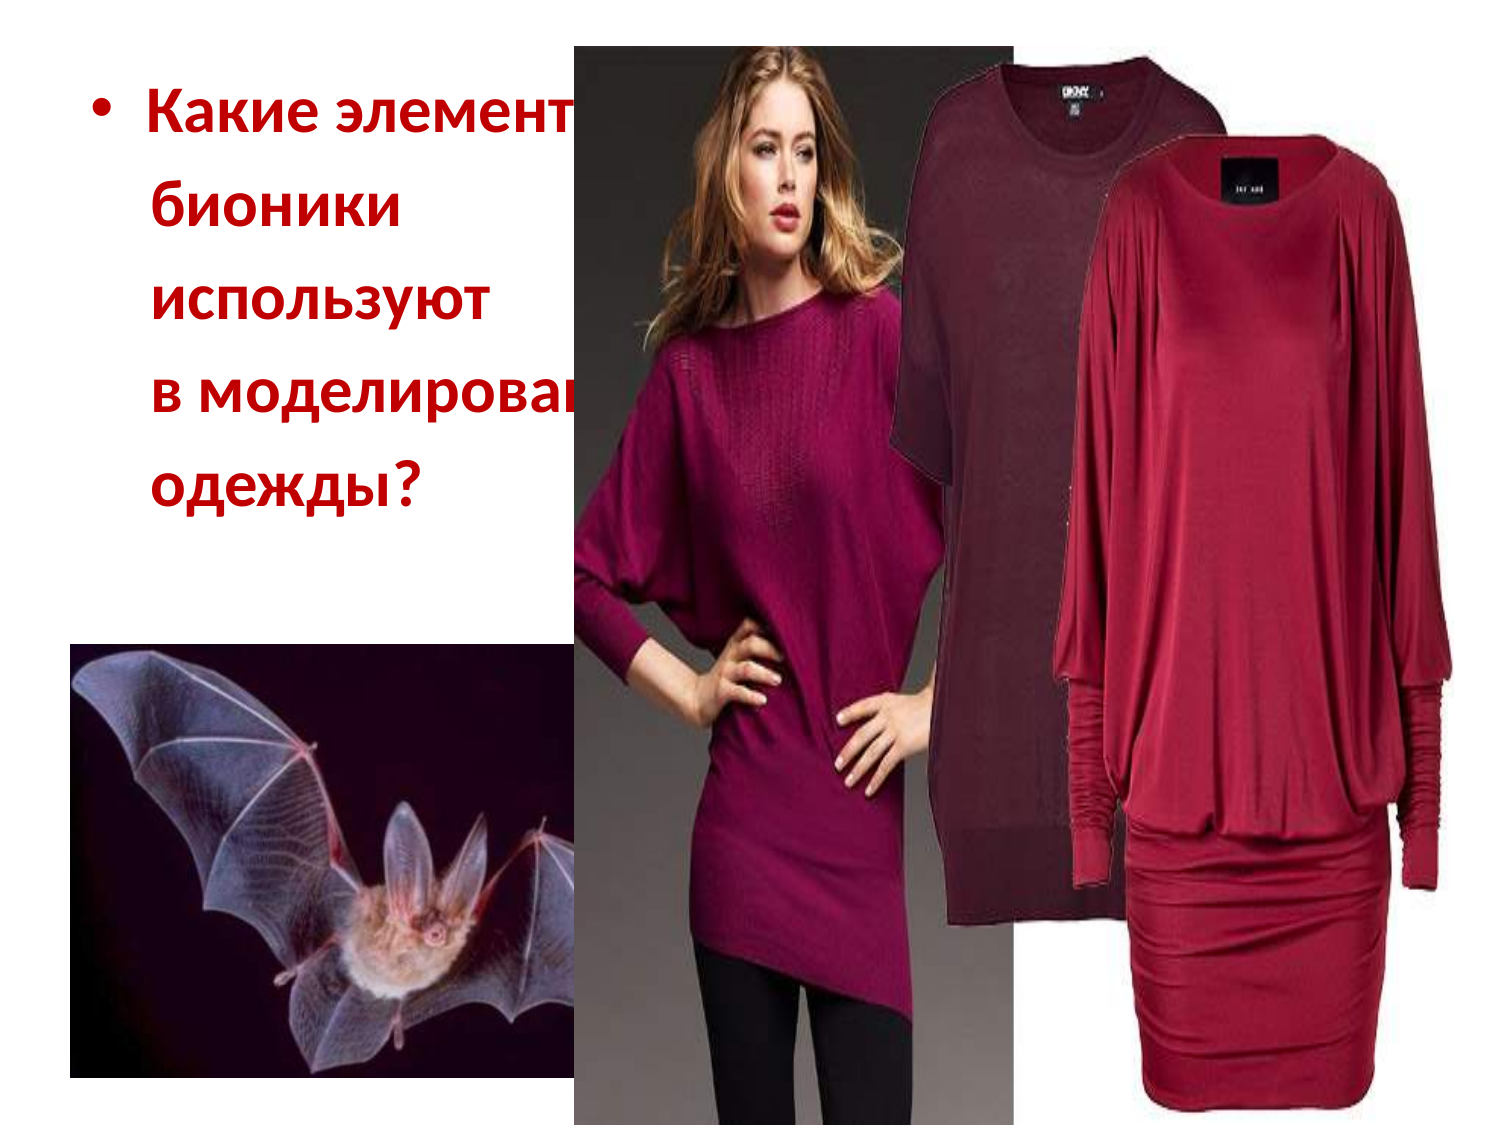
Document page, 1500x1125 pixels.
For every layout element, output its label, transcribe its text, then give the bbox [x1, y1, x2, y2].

picture [70, 46, 1454, 1125]
list Какие элементы бионики используют в моделировании одежды? [75, 58, 568, 642]
